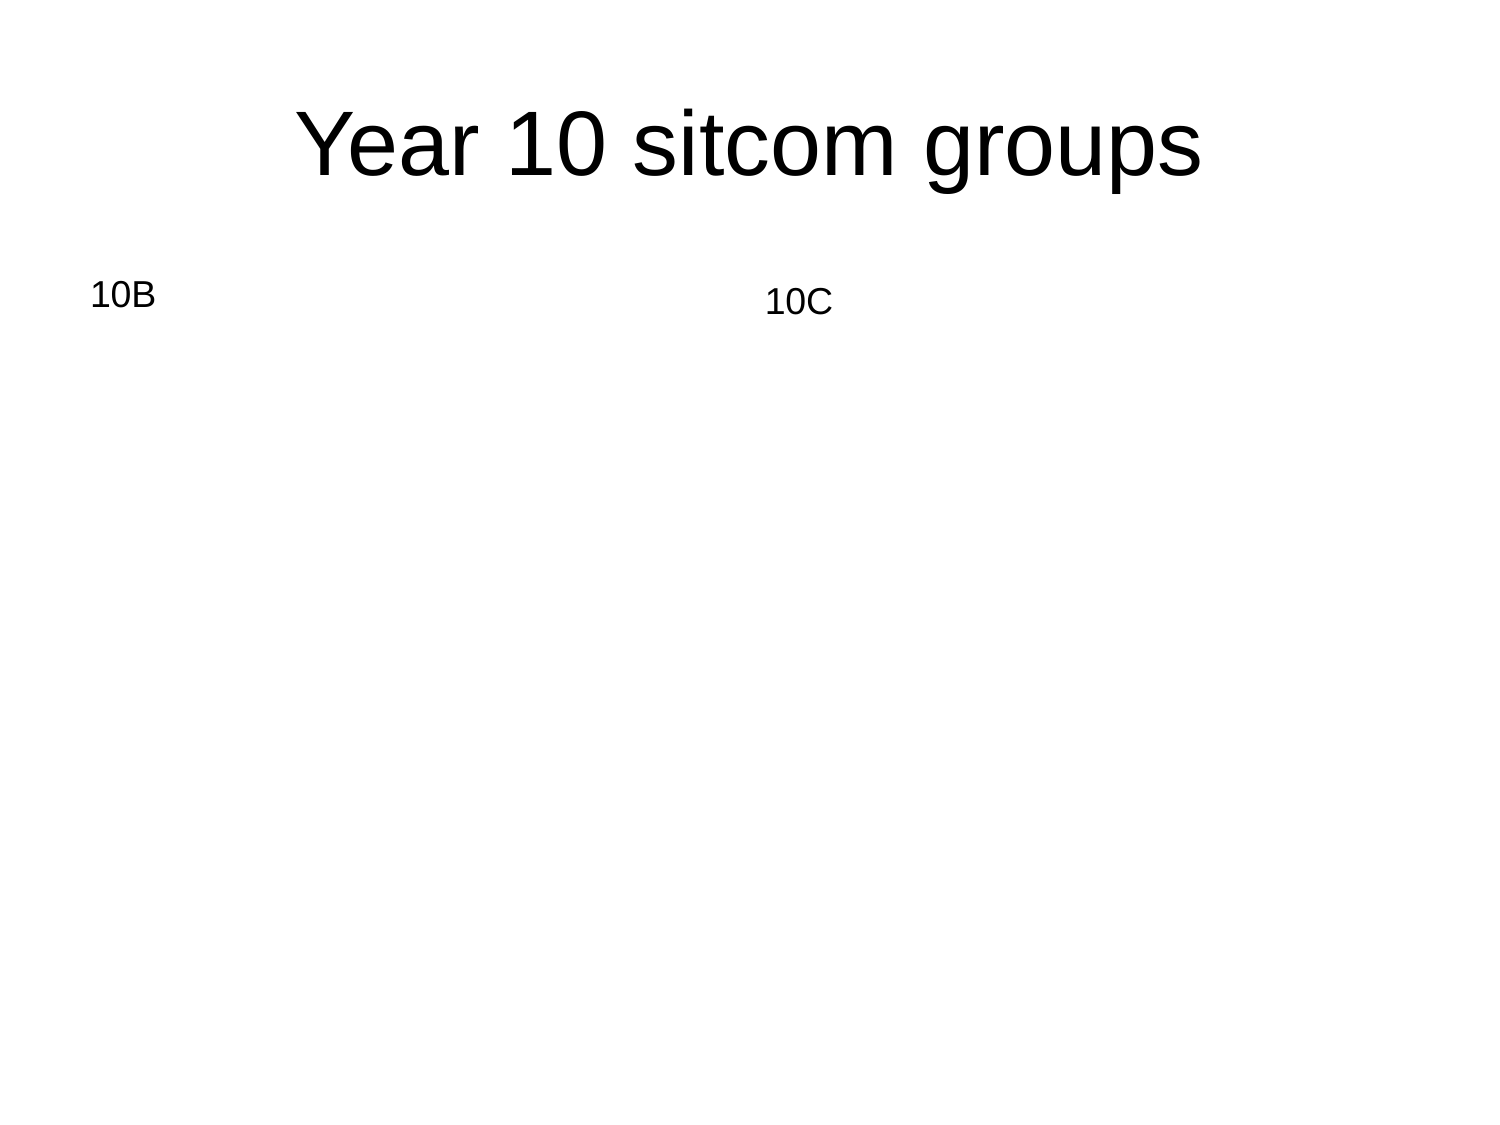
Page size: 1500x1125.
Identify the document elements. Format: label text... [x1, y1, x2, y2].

list 10B [74, 262, 704, 1009]
title Year 10 sitcom groups [74, 44, 1426, 233]
text_box 10C [749, 269, 1383, 780]
